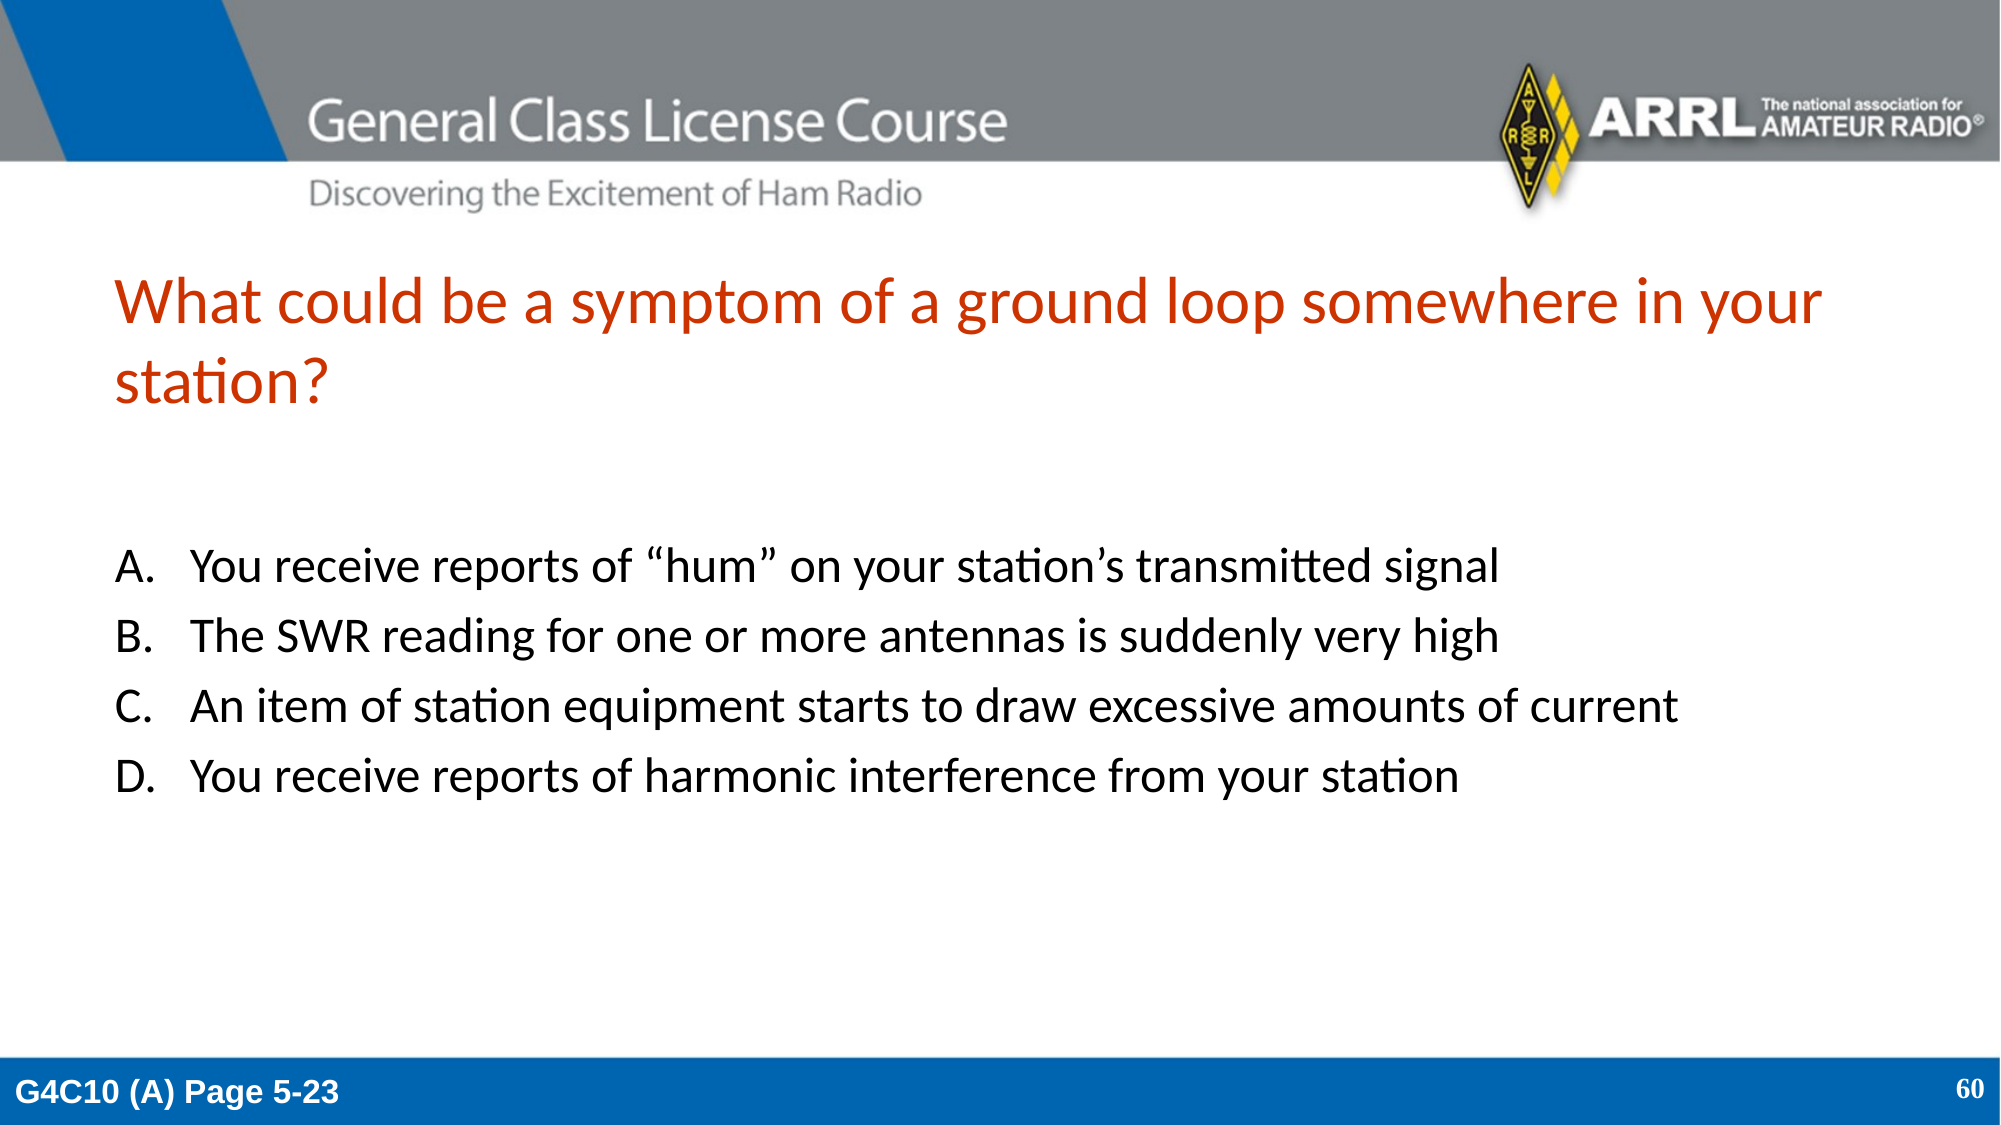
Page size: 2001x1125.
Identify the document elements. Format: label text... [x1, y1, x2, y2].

picture [0, 0, 2001, 1125]
text_box 60 [1875, 1062, 2000, 1113]
text_box G4C10 (A) Page 5-23 [0, 1062, 1313, 1118]
title What could be a symptom of a ground loop somewhere in your station? [99, 249, 1900, 468]
list You receive reports of “hum” on your station’s transmitted signal The SWR reading for one or more antennas is suddenly very high An item of station equipment starts to draw excessive amounts of current You receive reports of harmonic interference from your station [99, 525, 1900, 1005]
